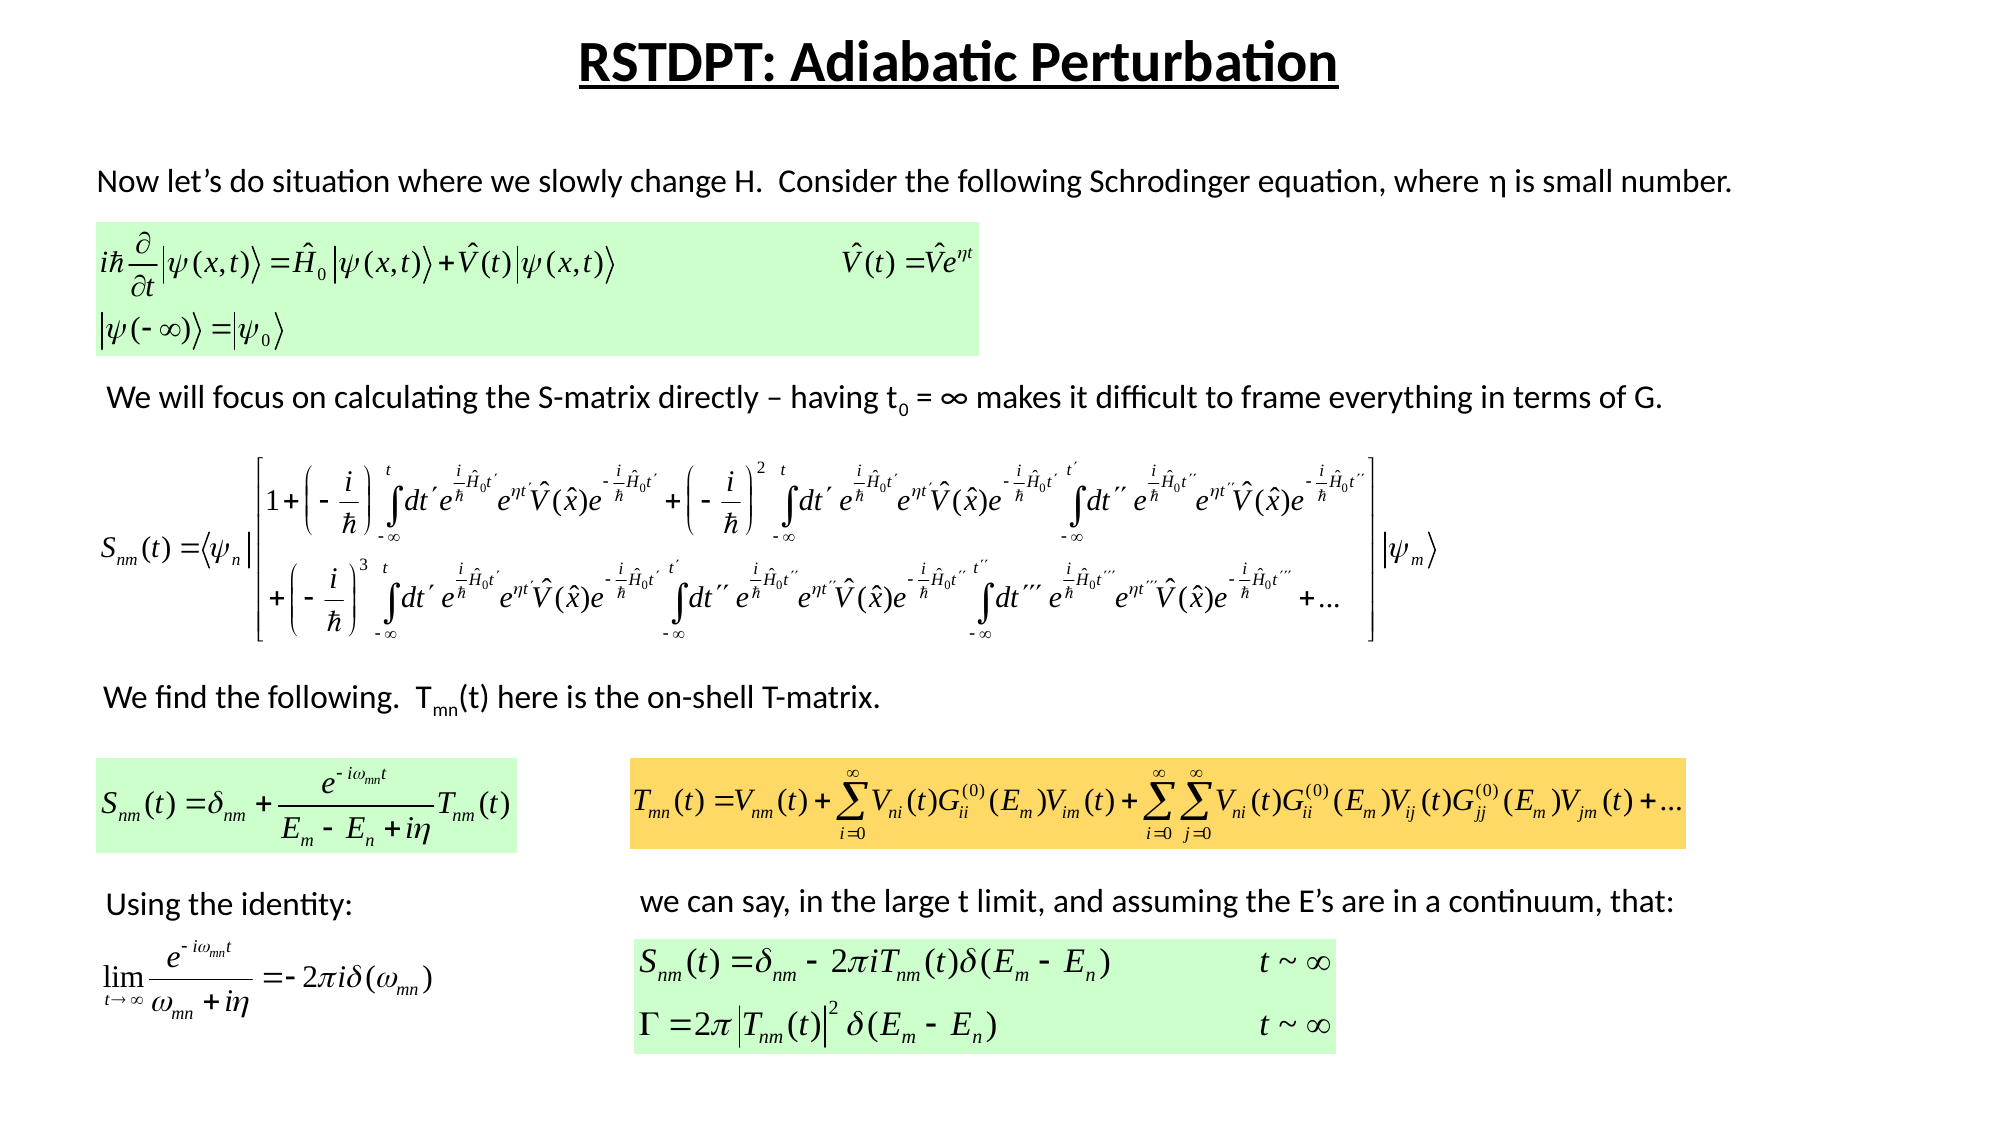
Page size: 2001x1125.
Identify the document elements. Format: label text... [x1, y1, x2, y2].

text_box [95, 222, 979, 357]
text_box We will focus on calculating the S-matrix directly – having t0 = ∞ makes it difficult to frame everything in terms of G. [91, 367, 1680, 428]
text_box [629, 758, 1687, 849]
text_box Now let’s do situation where we slowly change H. Consider the following Schrodinger equation, where η is small number. [81, 151, 1882, 207]
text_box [95, 452, 1442, 649]
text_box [633, 939, 1336, 1055]
text_box RSTDPT: Adiabatic Perturbation [564, 15, 1386, 101]
text_box Using the identity: [90, 874, 369, 930]
text_box We find the following. Tmn(t) here is the on-shell T-matrix. [88, 667, 897, 728]
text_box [98, 932, 439, 1027]
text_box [95, 758, 518, 853]
text_box we can say, in the large t limit, and assuming the E’s are in a continuum, that: [624, 871, 1727, 927]
